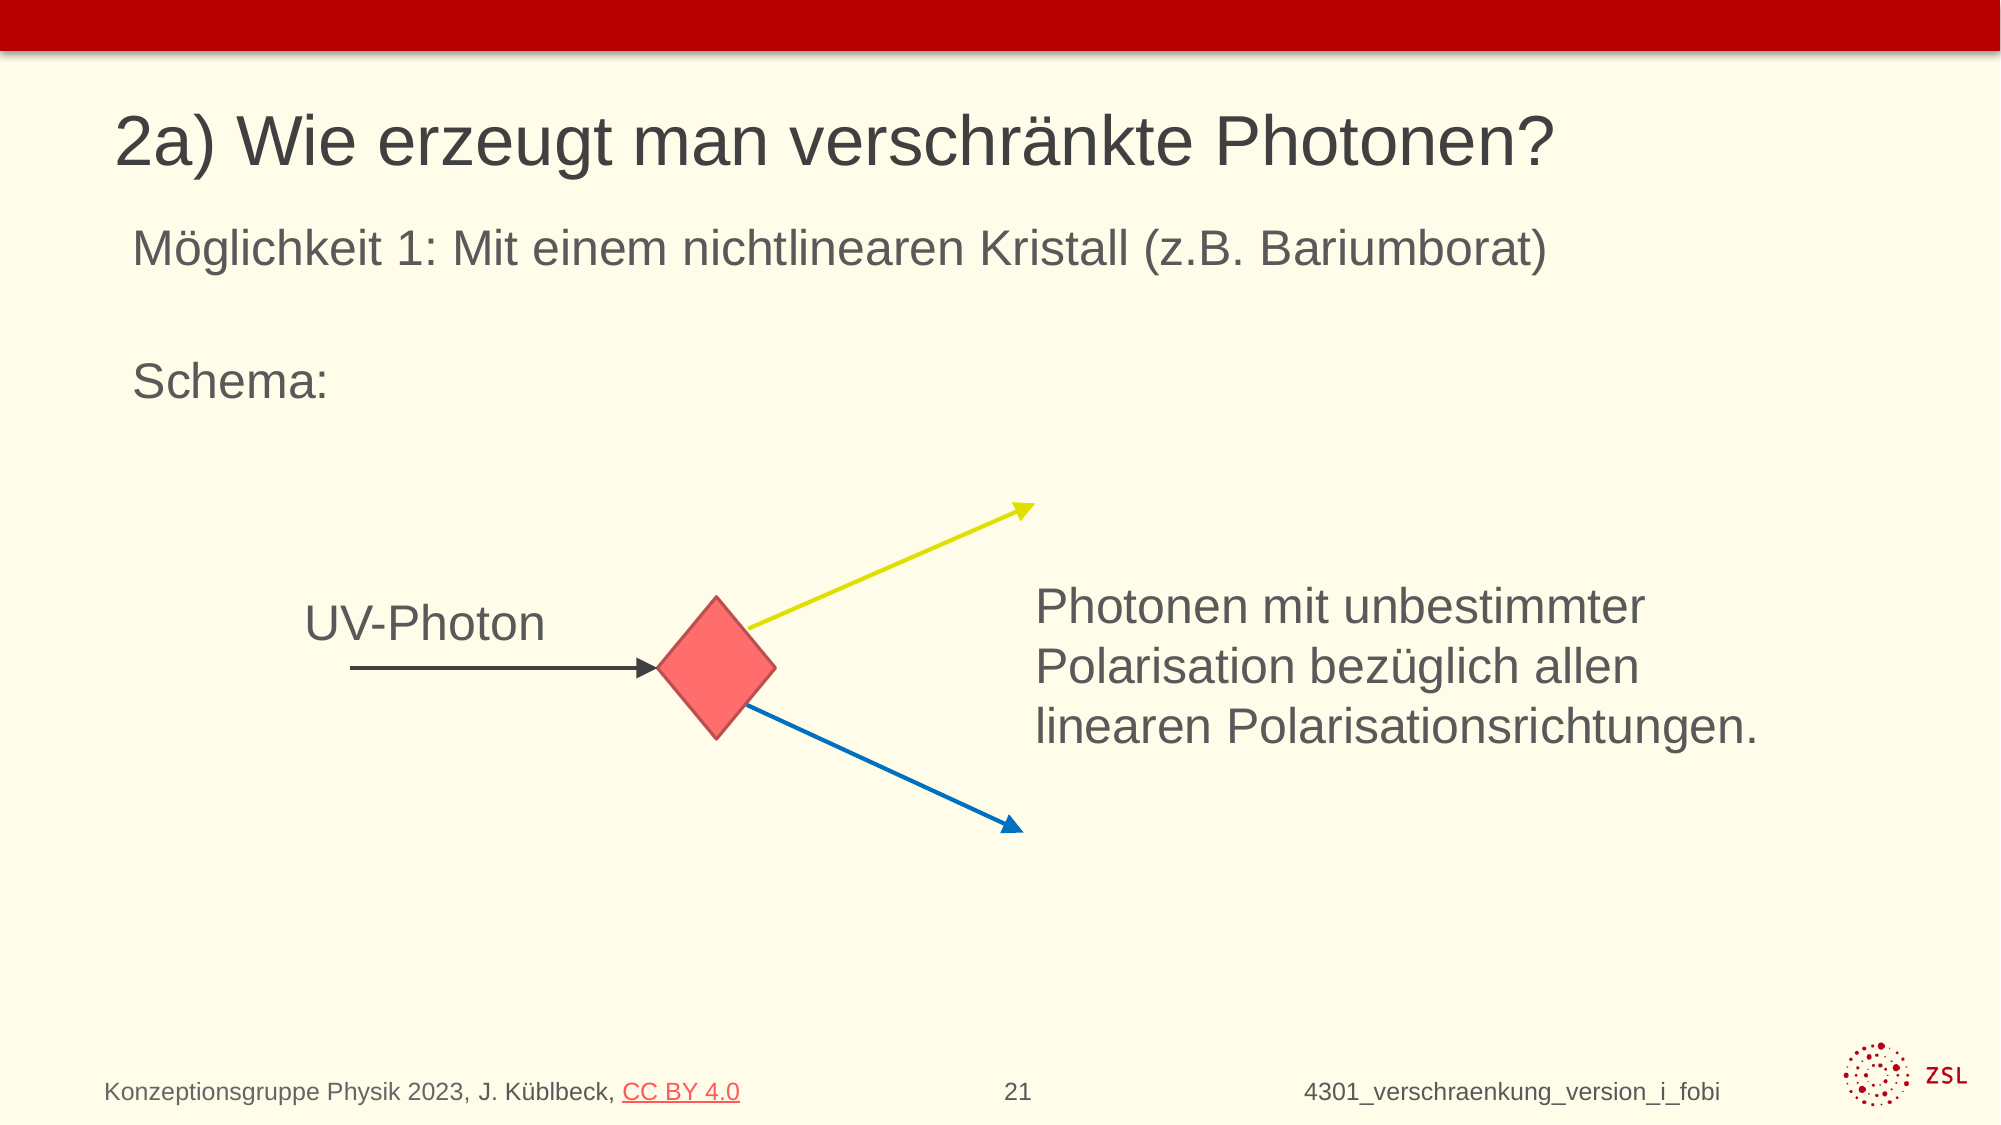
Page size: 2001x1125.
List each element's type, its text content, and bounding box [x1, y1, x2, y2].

picture [1842, 1041, 1968, 1107]
text_box UV-Photon [222, 583, 343, 684]
text_box Photonen mit unbestimmter Polarisation bezüglich allen linearen Polarisationsrichtungen. [1042, 566, 1886, 767]
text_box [350, 503, 1036, 833]
title 2a) Wie erzeugt man verschränkte Photonen? [99, 90, 1900, 185]
list Möglichkeit 1: Mit einem nichtlinearen Kristall (z.B. Bariumborat) Schema: [99, 208, 1900, 1035]
